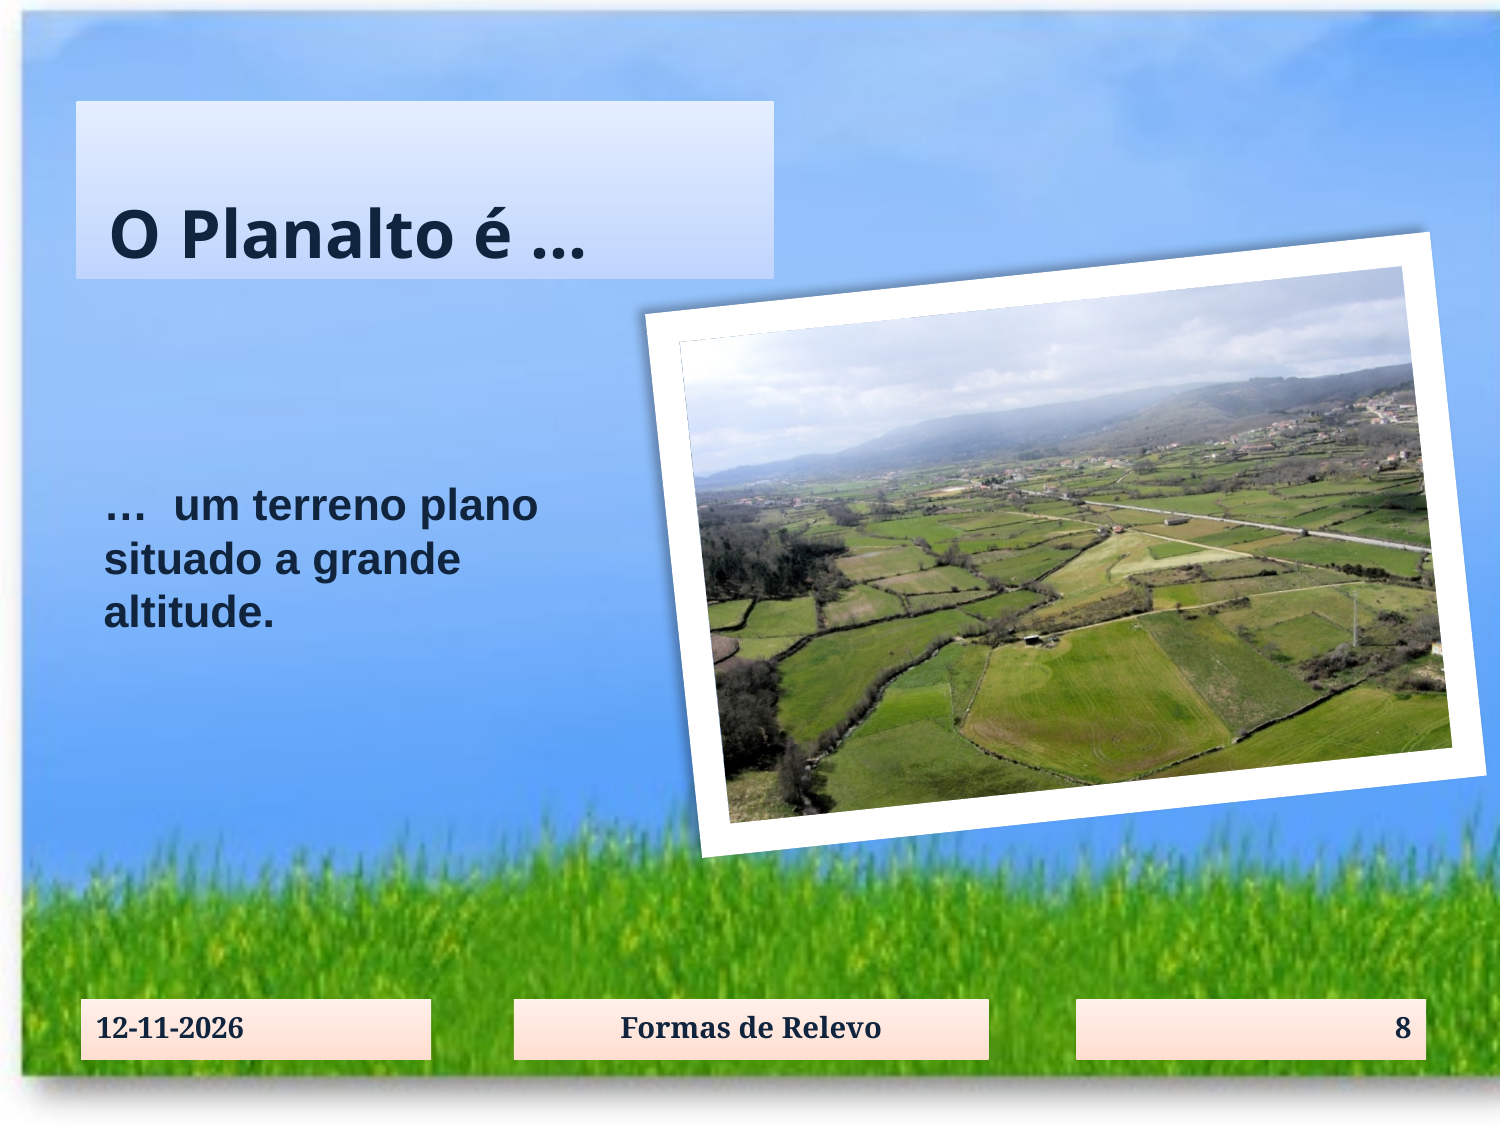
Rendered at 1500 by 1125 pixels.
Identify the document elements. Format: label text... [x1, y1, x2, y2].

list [702, 302, 1430, 788]
list … um terreno plano situado a grande altitude. [88, 468, 621, 646]
footer Formas de Relevo [513, 999, 989, 1060]
picture [0, 0, 1500, 1125]
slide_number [81, 999, 432, 1060]
title O Planalto é … [76, 101, 774, 279]
slide_number 8 [1076, 999, 1427, 1060]
